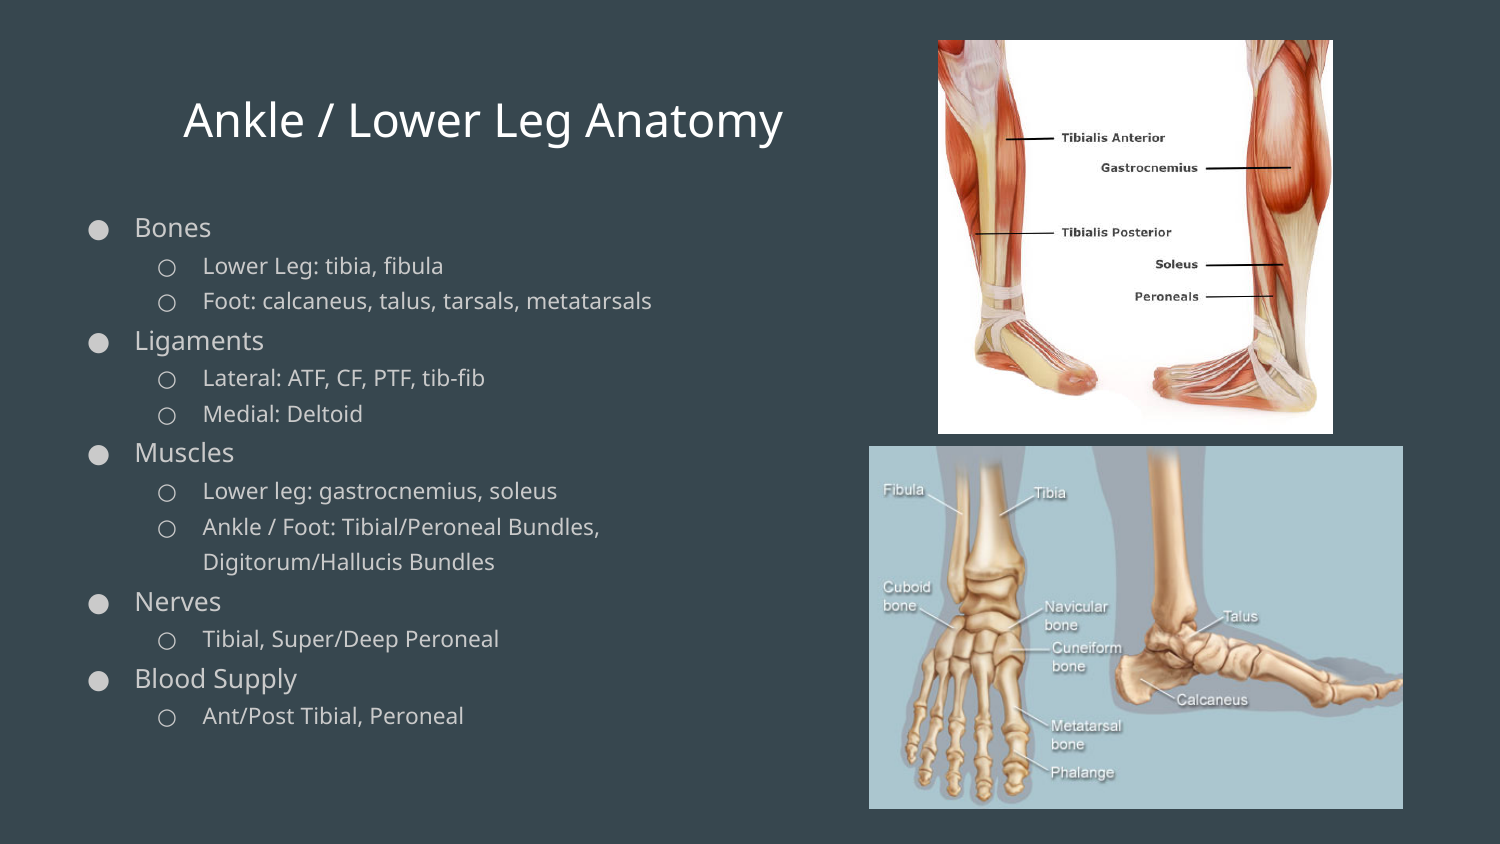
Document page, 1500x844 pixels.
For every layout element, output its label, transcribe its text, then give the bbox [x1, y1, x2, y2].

picture [869, 446, 1403, 810]
picture [938, 39, 1333, 434]
list Bones Lower Leg: tibia, fibula Foot: calcaneus, talus, tarsals, metatarsals Ligaments Lateral: ATF, CF, PTF, tib-fib Medial: Deltoid Muscles Lower leg: gastrocnemius, soleus Ankle / Foot: Tibial/Peroneal Bundles, Digitorum/Hallucis Bundles Nerves Tibial, Super/Deep Peroneal Blood Supply Ant/Post Tibial, Peroneal [51, 189, 708, 750]
title Ankle / Lower Leg Anatomy [63, 72, 903, 167]
